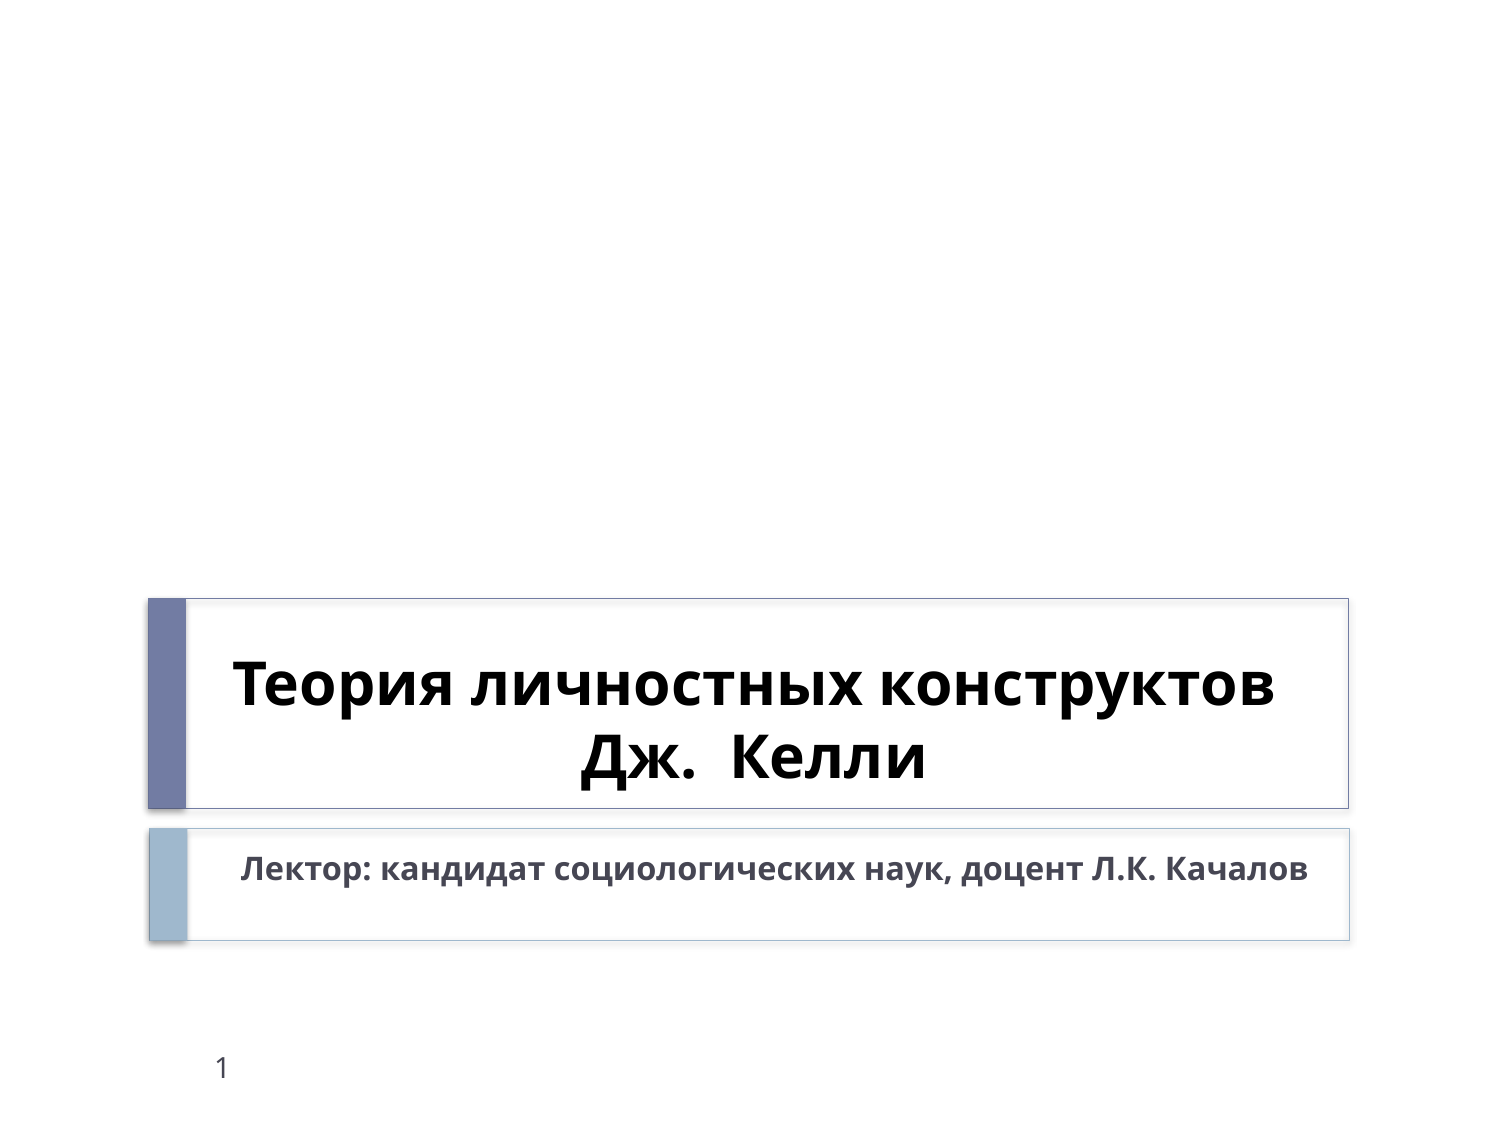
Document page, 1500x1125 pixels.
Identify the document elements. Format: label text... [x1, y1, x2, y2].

subtitle Лектор: кандидат социологических наук, доцент Л.К. Качалов [200, 840, 1325, 929]
title Теория личностных конструктов Дж. Келли [200, 637, 1325, 800]
slide_number 1 [199, 1042, 400, 1103]
